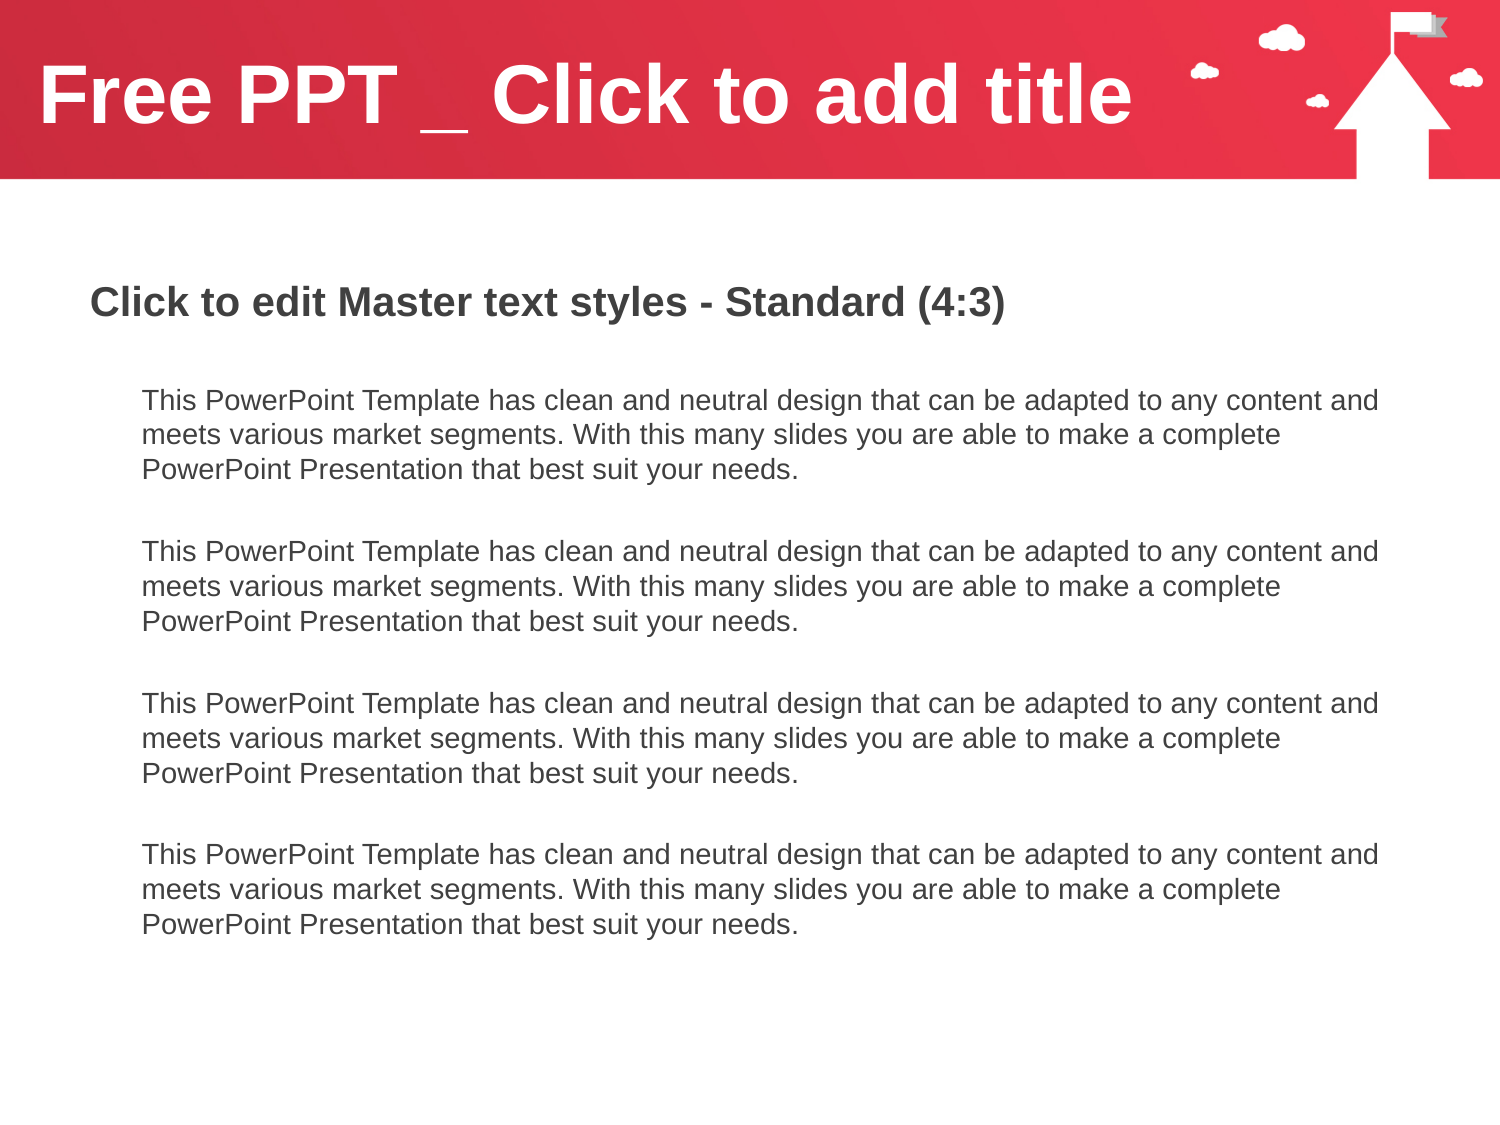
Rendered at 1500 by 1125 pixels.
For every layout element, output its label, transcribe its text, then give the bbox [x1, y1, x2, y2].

title Free PPT _ Click to add title [0, 2, 1500, 179]
list This PowerPoint Template has clean and neutral design that can be adapted to any content and meets various market segments. With this many slides you are able to make a complete PowerPoint Presentation that best suit your needs. This PowerPoint Template has clean and neutral design that can be adapted to any content and meets various market segments. With this many slides you are able to make a complete PowerPoint Presentation that best suit your needs. This PowerPoint Template has clean and neutral design that can be adapted to any content and meets various market segments. With this many slides you are able to make a complete PowerPoint Presentation that best suit your needs. This PowerPoint Template has clean and neutral design that can be adapted to any content and meets various market segments. With this many slides you are able to make a complete PowerPoint Presentation that best suit your needs. [76, 373, 1427, 965]
picture [0, 179, 1500, 1125]
list Click to edit Master text styles - Standard (4:3) [75, 262, 1425, 339]
